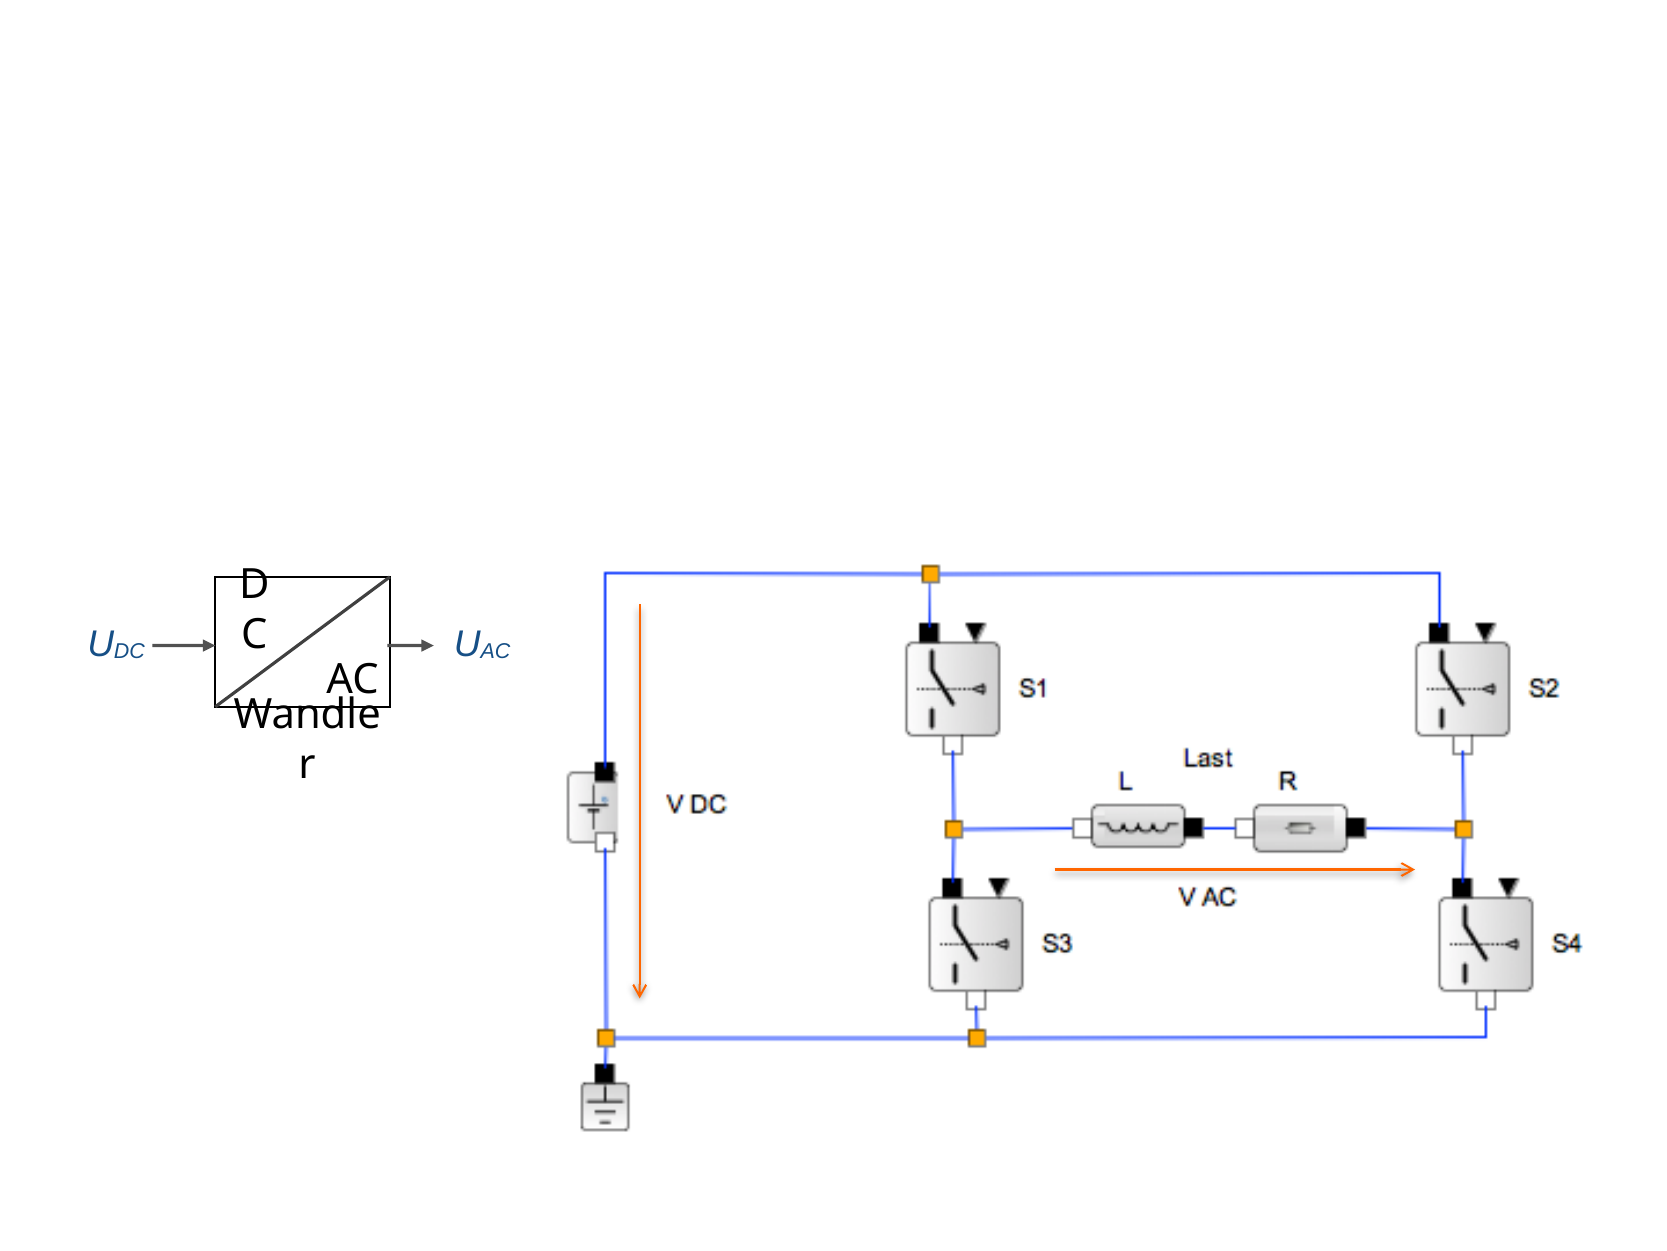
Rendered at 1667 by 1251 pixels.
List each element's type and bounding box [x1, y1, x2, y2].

text_box [67, 576, 531, 768]
picture [556, 554, 1592, 1141]
